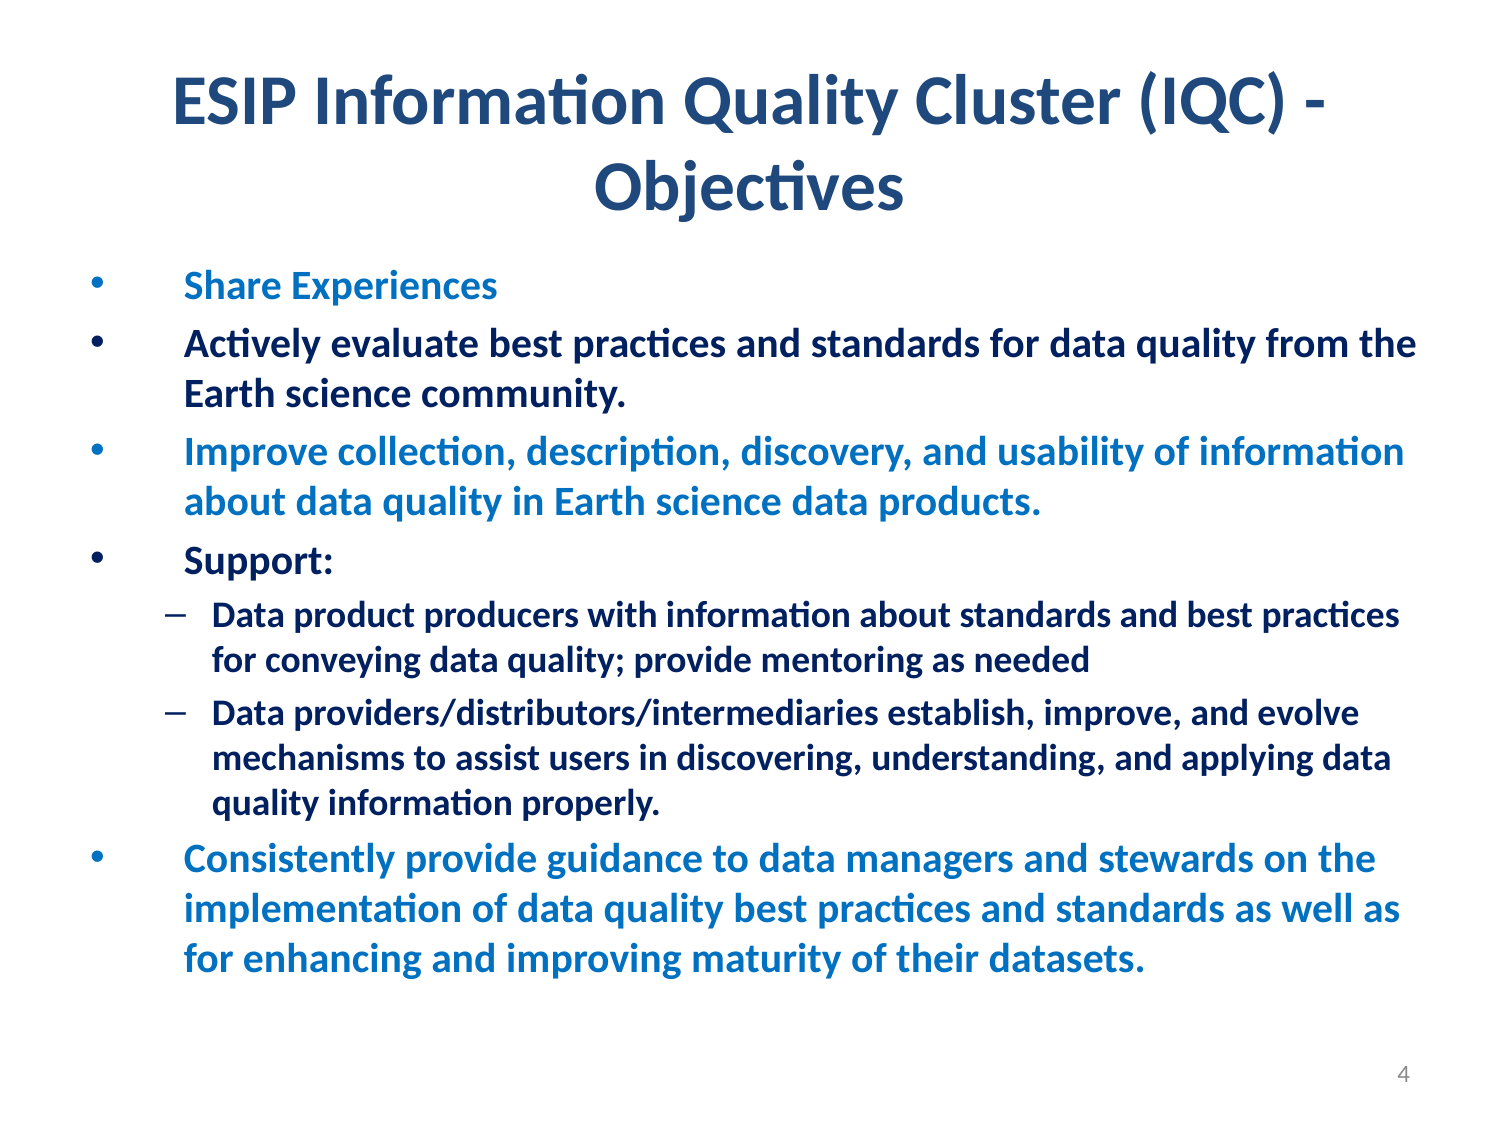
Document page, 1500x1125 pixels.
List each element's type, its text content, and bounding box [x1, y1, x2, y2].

list Share Experiences Actively evaluate best practices and standards for data quality from the Earth science community. Improve collection, description, discovery, and usability of information about data quality in Earth science data products. Support: Data product producers with information about standards and best practices for conveying data quality; provide mentoring as needed Data providers/distributors/intermediaries establish, improve, and evolve mechanisms to assist users in discovering, understanding, and applying data quality information properly. Consistently provide guidance to data managers and stewards on the implementation of data quality best practices and standards as well as for enhancing and improving maturity of their datasets. [75, 249, 1438, 1038]
slide_number 4 [1074, 1042, 1425, 1103]
title ESIP Information Quality Cluster (IQC) - Objectives [75, 45, 1425, 233]
